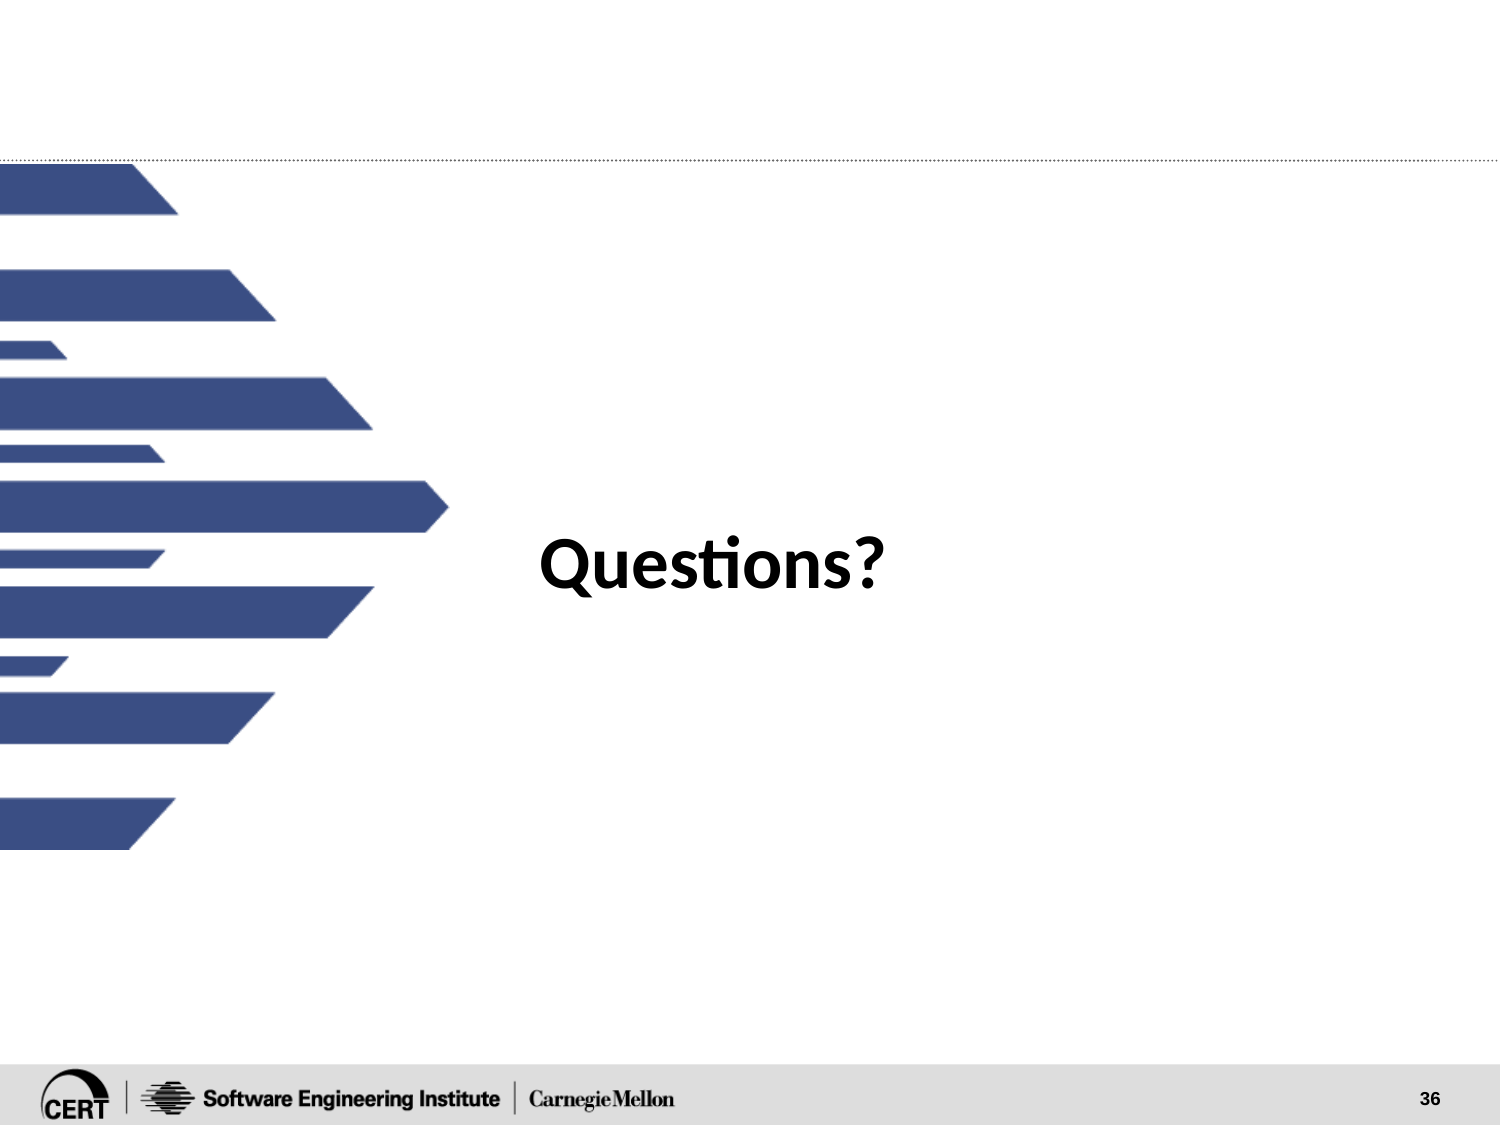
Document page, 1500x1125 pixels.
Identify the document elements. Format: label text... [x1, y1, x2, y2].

picture [0, 164, 450, 851]
text_box Questions? [525, 399, 1475, 717]
picture [24, 1065, 688, 1125]
